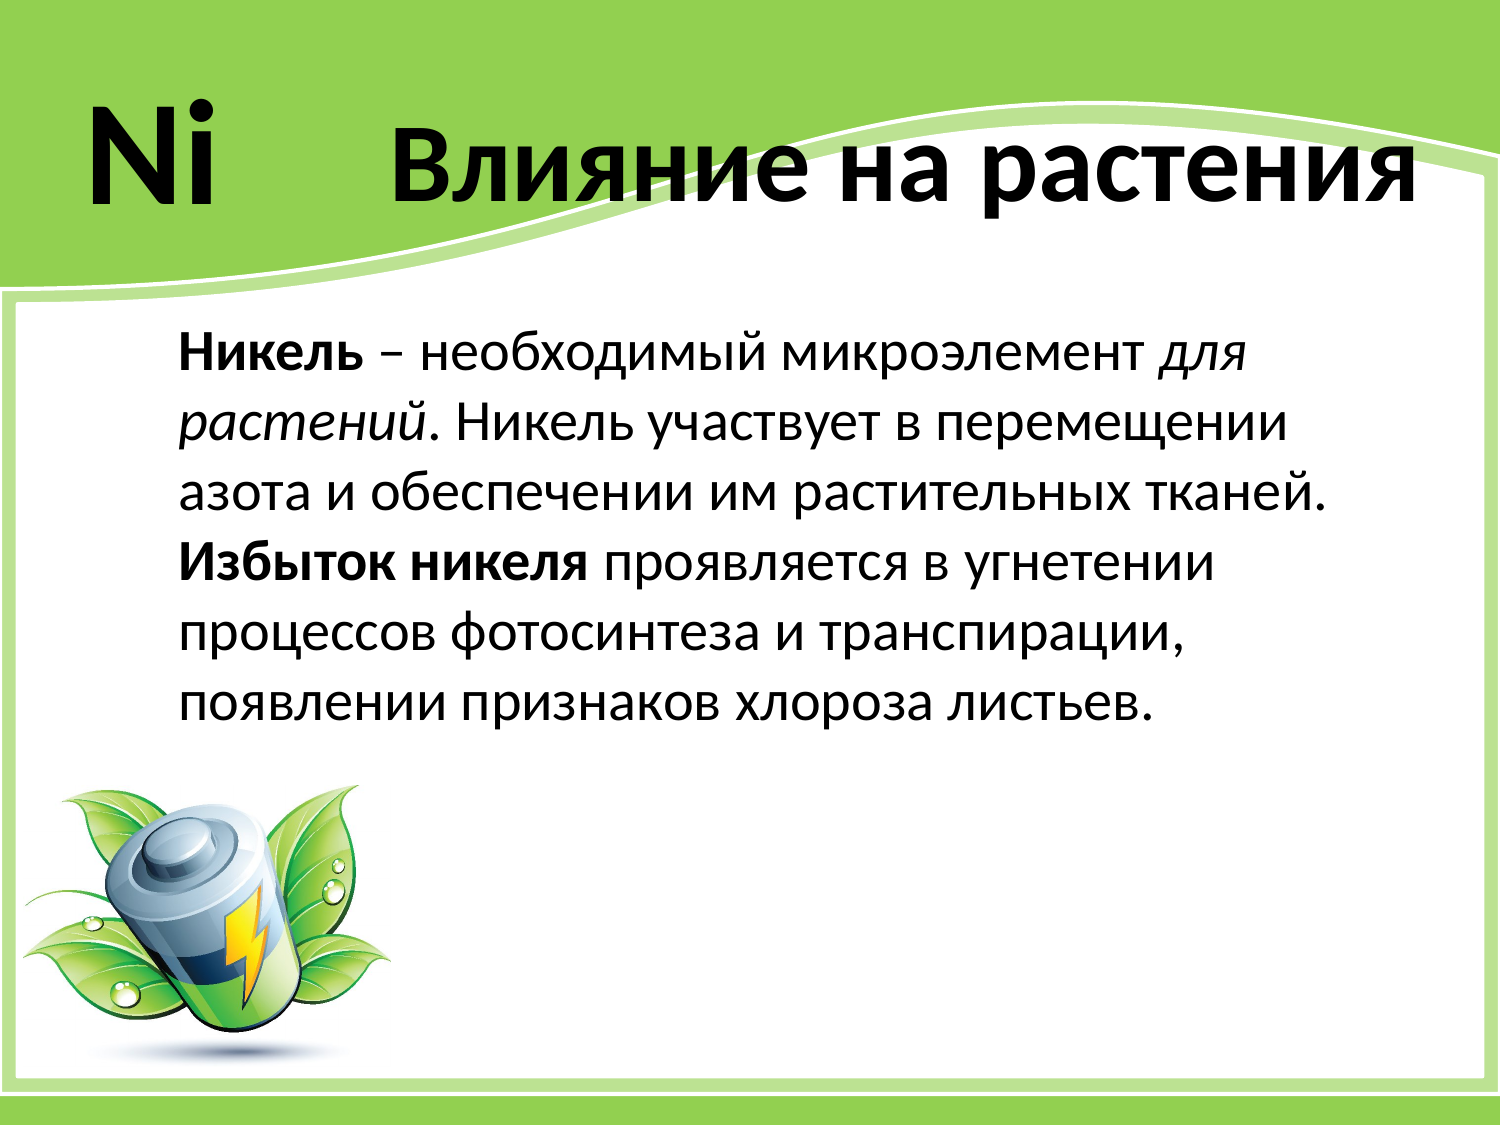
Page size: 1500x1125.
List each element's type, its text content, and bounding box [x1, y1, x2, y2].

text_box Влияние на растения [375, 81, 1477, 232]
text_box Ni [70, 46, 364, 242]
picture [23, 784, 391, 1067]
text_box Никель – необходимый микроэлемент для растений. Никель участвует в перемещении азота и обеспечении им растительных тканей. Избыток никеля проявляется в угнетении процессов фотосинтеза и транспирации, появлении признаков хлороза листьев. [164, 304, 1430, 740]
